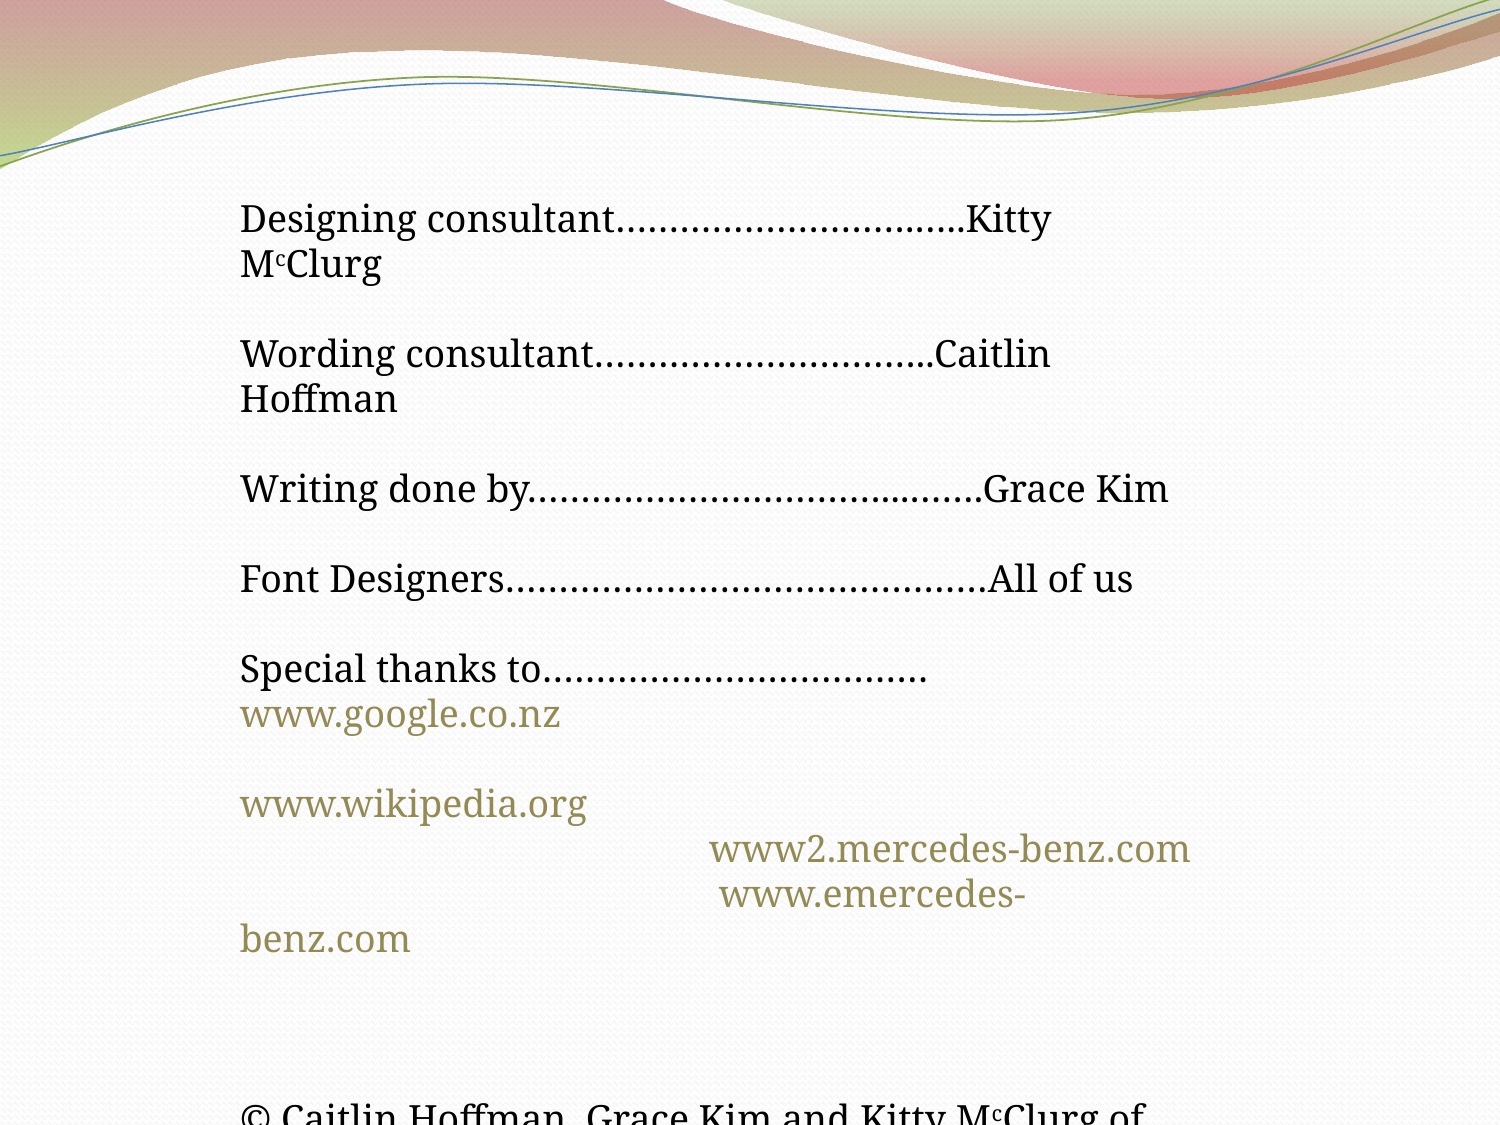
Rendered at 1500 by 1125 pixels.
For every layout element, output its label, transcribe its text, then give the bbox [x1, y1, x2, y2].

text_box Designing consultant……………………….…..Kitty McClurg Wording consultant…………………………..Caitlin Hoffman Writing done by……………………………...…….Grace Kim Font Designers………………………………………All of us Special thanks to………………………………www.google.co.nz www.wikipedia.org www2.mercedes-benz.com www.emercedes-benz.com © Caitlin Hoffman, Grace Kim and Kitty McClurg of 9Cb!!! ALL RIGHTS RESERVED 2010 [224, 187, 1213, 1125]
